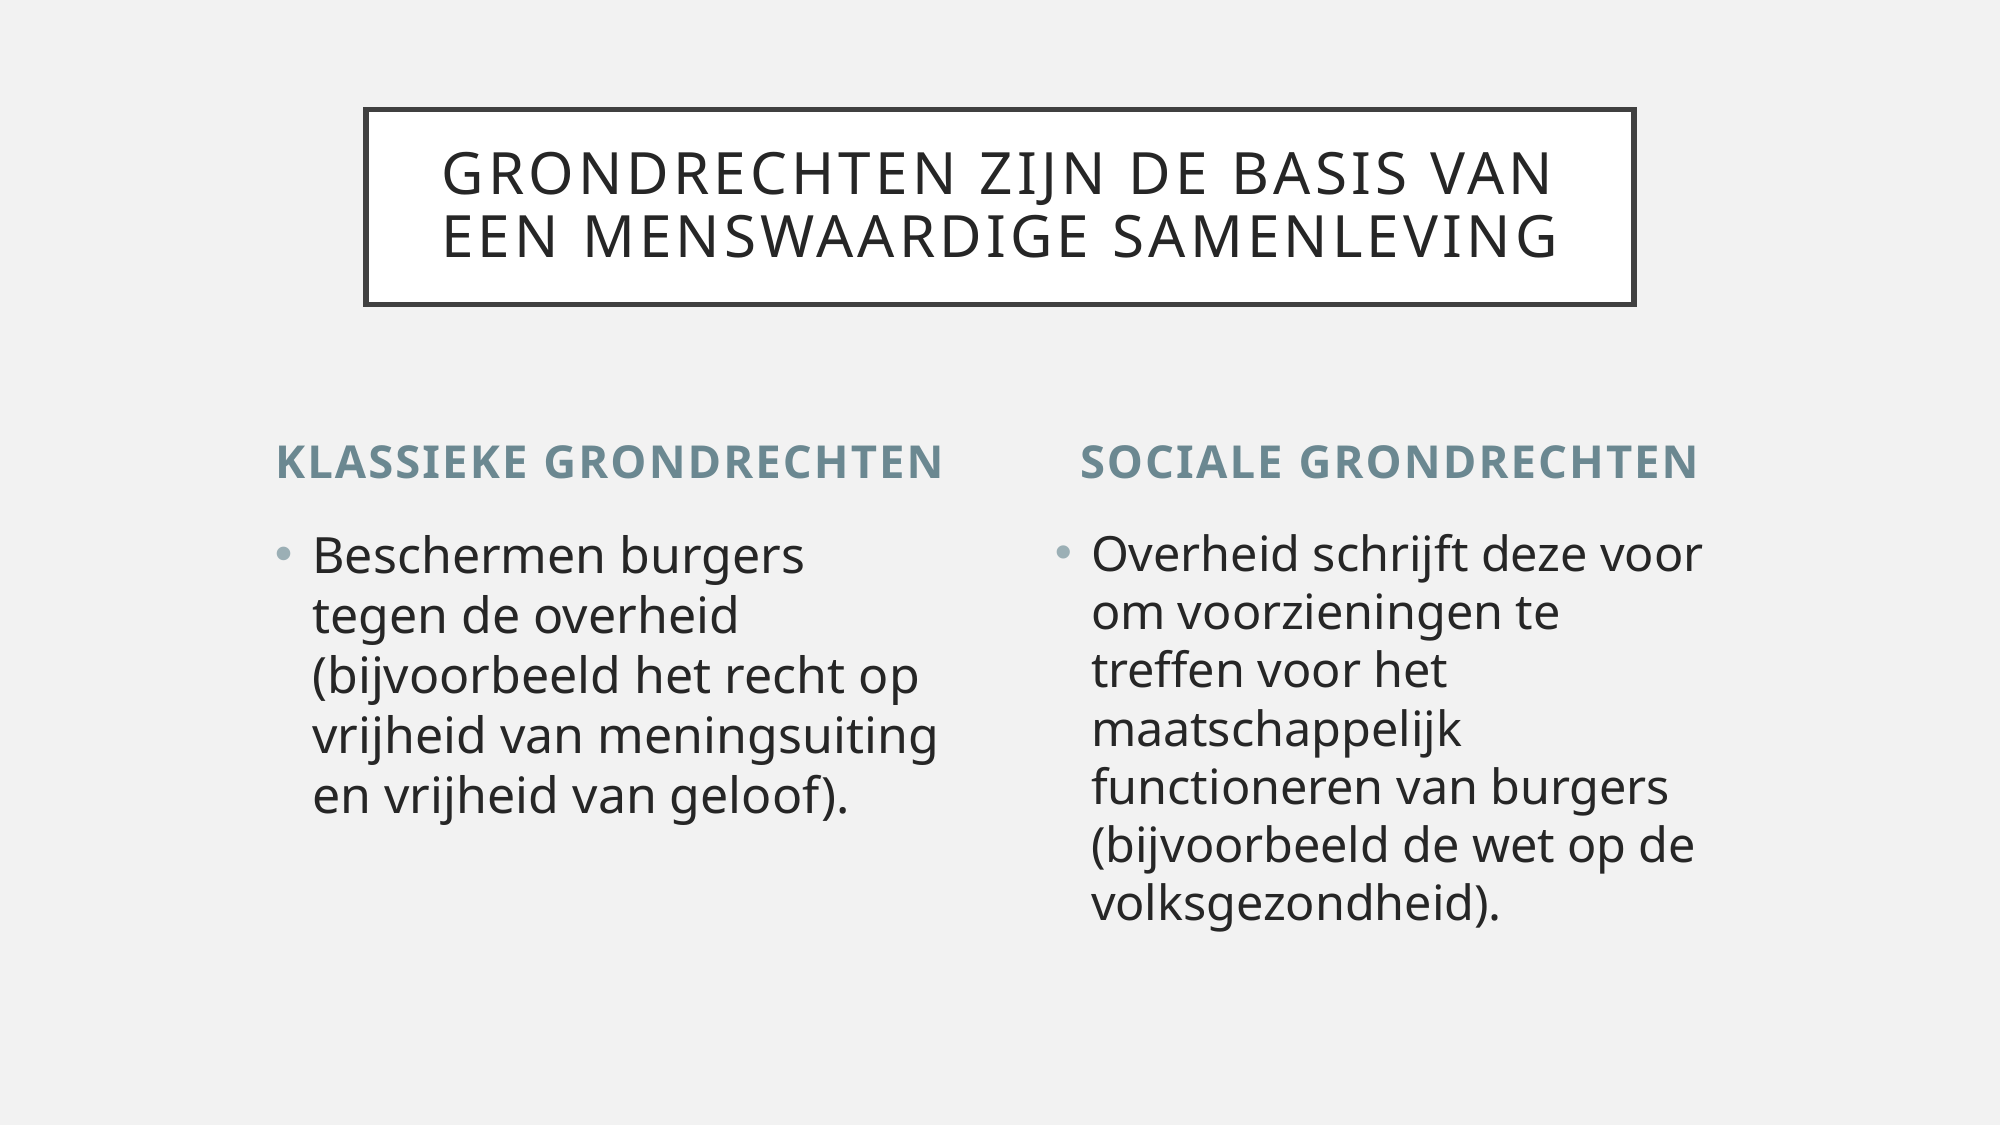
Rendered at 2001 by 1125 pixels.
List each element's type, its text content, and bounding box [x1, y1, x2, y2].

list Klassieke grondrechten [259, 379, 961, 495]
list Beschermen burgers tegen de overheid (bijvoorbeeld het recht op vrijheid van meningsuiting en vrijheid van geloof). [259, 515, 961, 942]
title Grondrechten zijn de basis van een menswaardige samenleving [363, 107, 1637, 307]
list Sociale grondrechten [1039, 379, 1741, 495]
list Overheid schrijft deze voor om voorzieningen te treffen voor het maatschappelijk functioneren van burgers (bijvoorbeeld de wet op de volksgezondheid). [1039, 515, 1738, 942]
